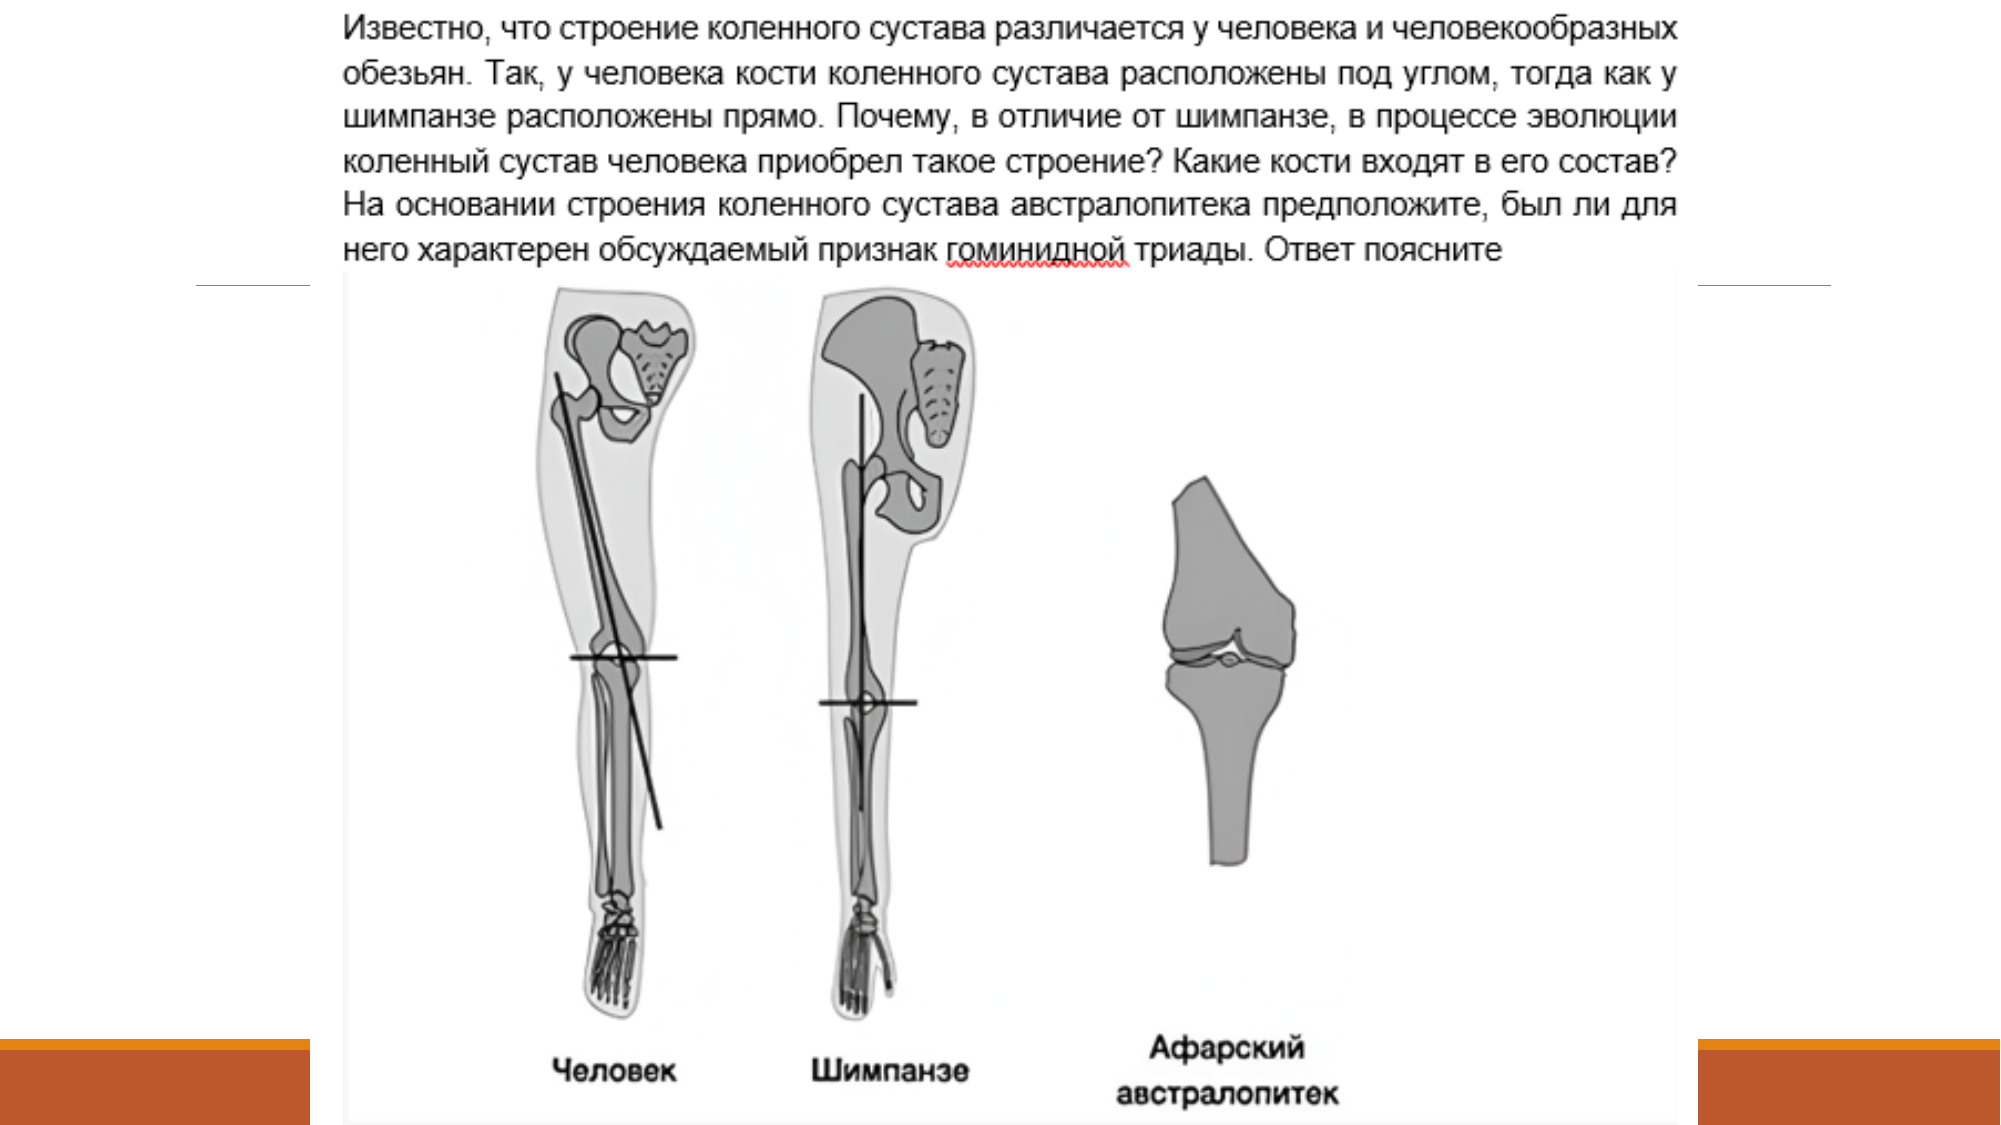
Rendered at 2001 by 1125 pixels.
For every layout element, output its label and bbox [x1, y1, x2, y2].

picture [309, 0, 1698, 1125]
